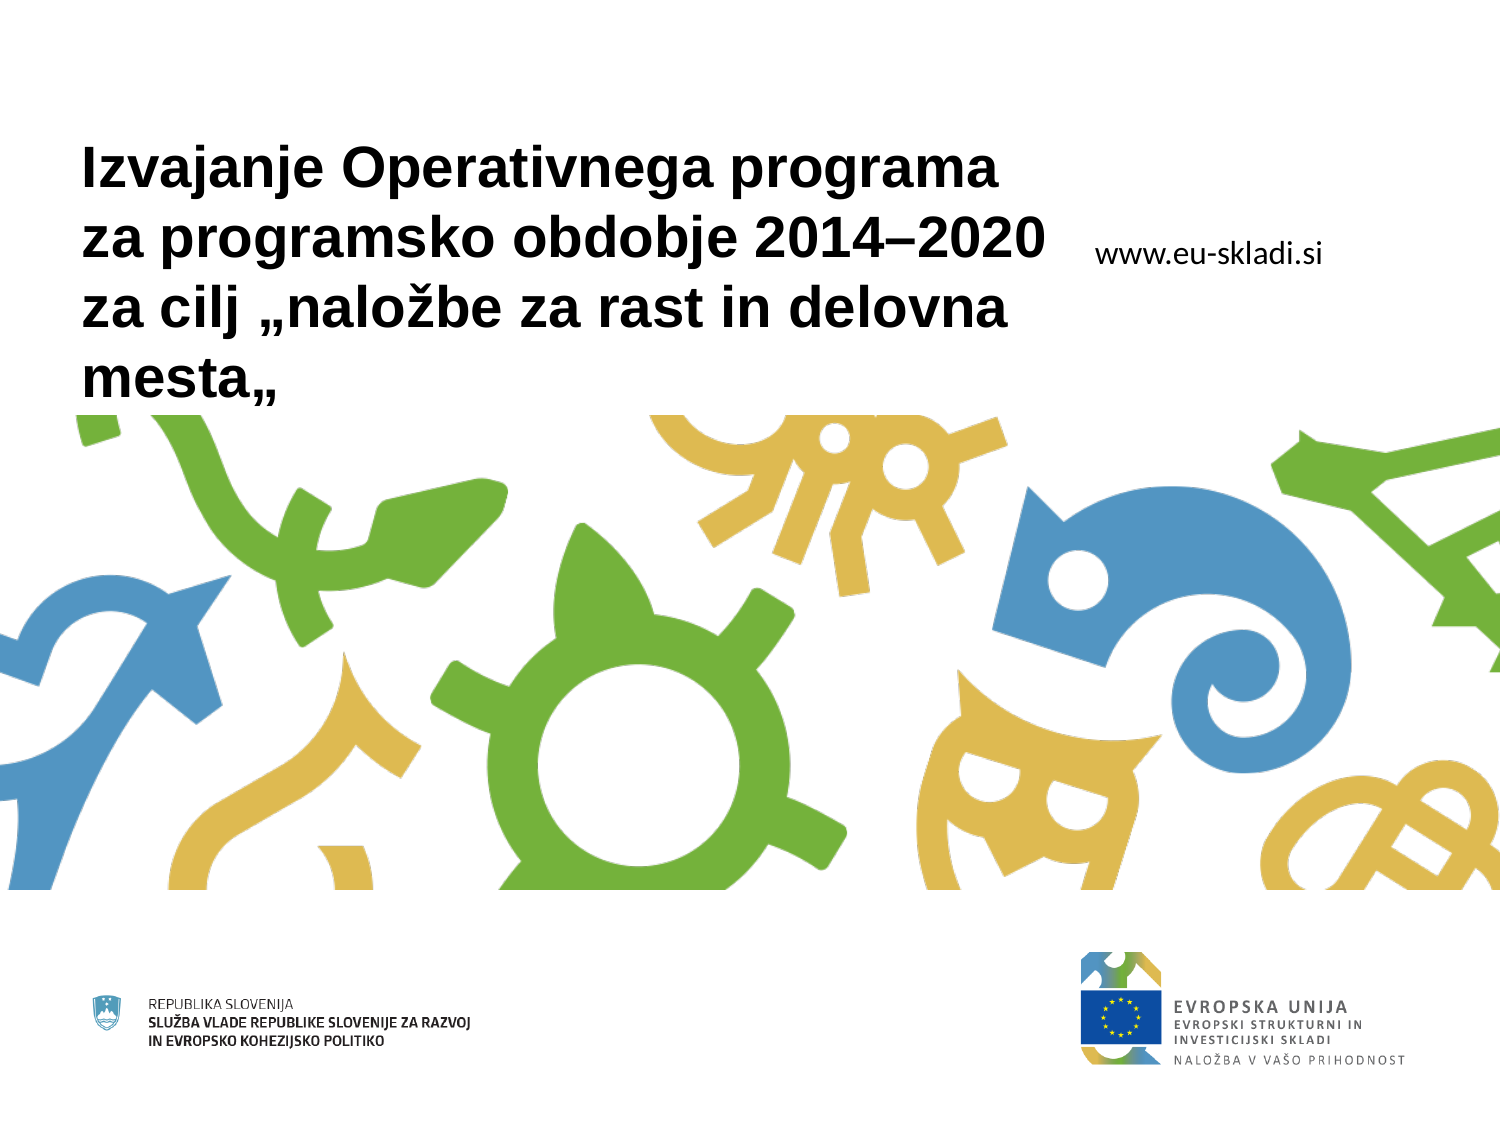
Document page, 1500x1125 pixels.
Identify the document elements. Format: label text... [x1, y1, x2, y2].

picture [1045, 913, 1425, 1107]
picture [0, 415, 1500, 890]
picture [72, 979, 493, 1063]
title Izvajanje Operativnega programa za programsko obdobje 2014–2020 za cilj „naložbe za rast in delovna mesta„ [66, 198, 1079, 409]
